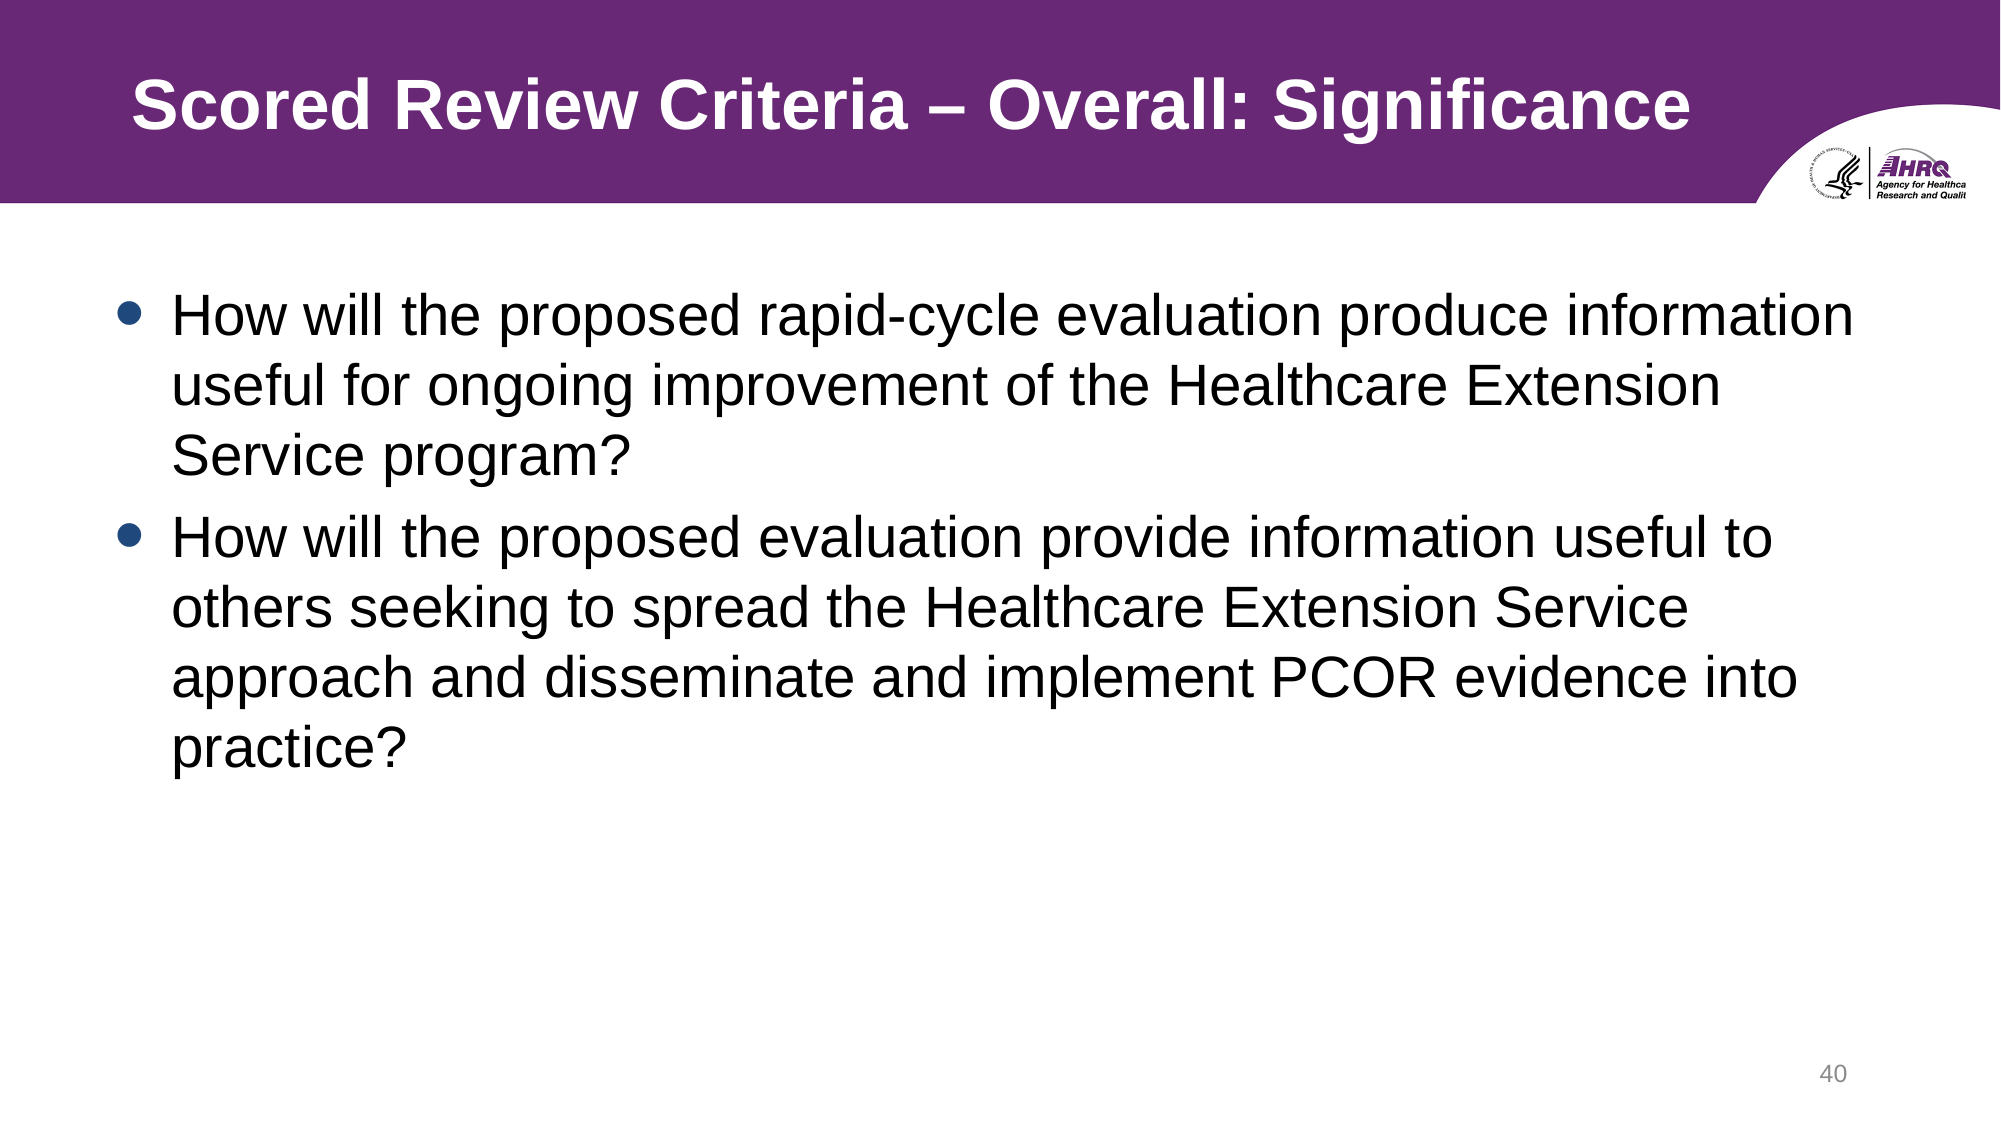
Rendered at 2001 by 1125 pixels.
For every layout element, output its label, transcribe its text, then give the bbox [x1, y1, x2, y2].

picture [0, 0, 2001, 1125]
list How will the proposed rapid-cycle evaluation produce information useful for ongoing improvement of the Healthcare Extension Service program? How will the proposed evaluation provide information useful to others seeking to spread the Healthcare Extension Service approach and disseminate and implement PCOR evidence into practice? [99, 270, 1900, 1013]
title Scored Review Criteria – Overall: Significance [99, 50, 1725, 152]
slide_number 40 [1412, 1042, 1863, 1103]
